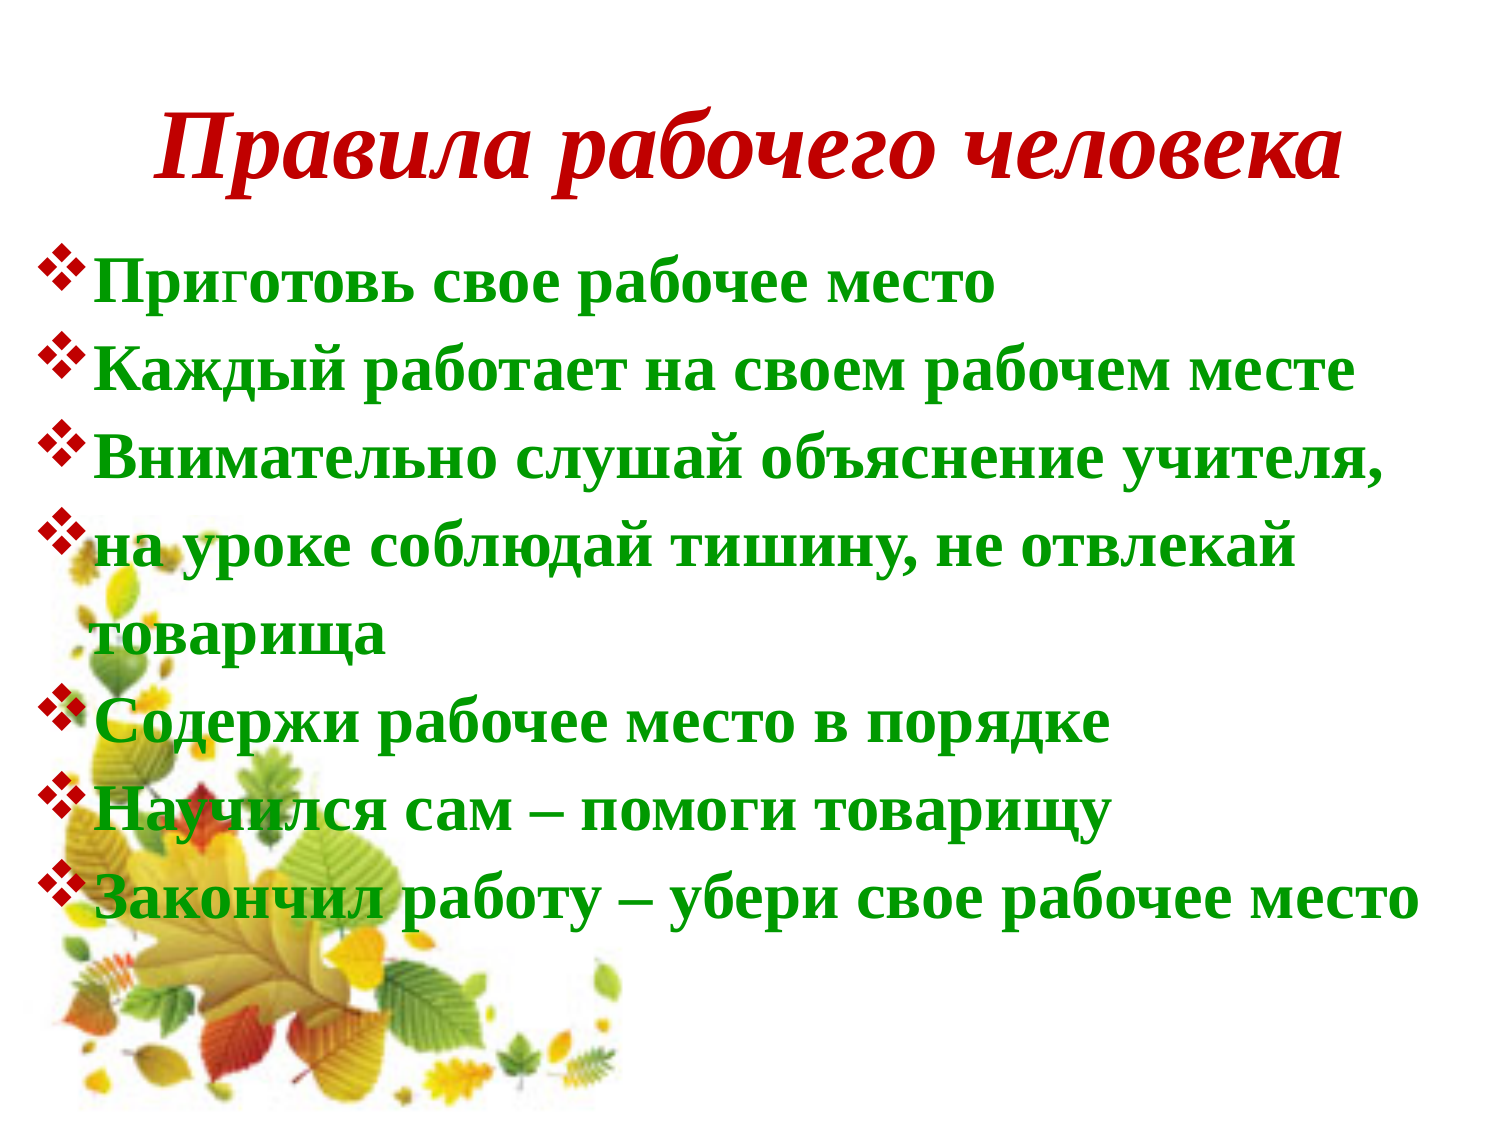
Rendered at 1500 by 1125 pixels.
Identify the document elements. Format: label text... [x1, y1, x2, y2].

picture [0, 514, 677, 1125]
list Приготовь свое рабочее место Каждый работает на своем рабочем месте Внимательно слушай объяснение учителя, на уроке соблюдай тишину, не отвлекай товарища Содержи рабочее место в порядке Научился сам – помоги товарищу Закончил работу – убери свое рабочее место [17, 219, 1471, 1005]
title Правила рабочего человека [75, 45, 1425, 219]
